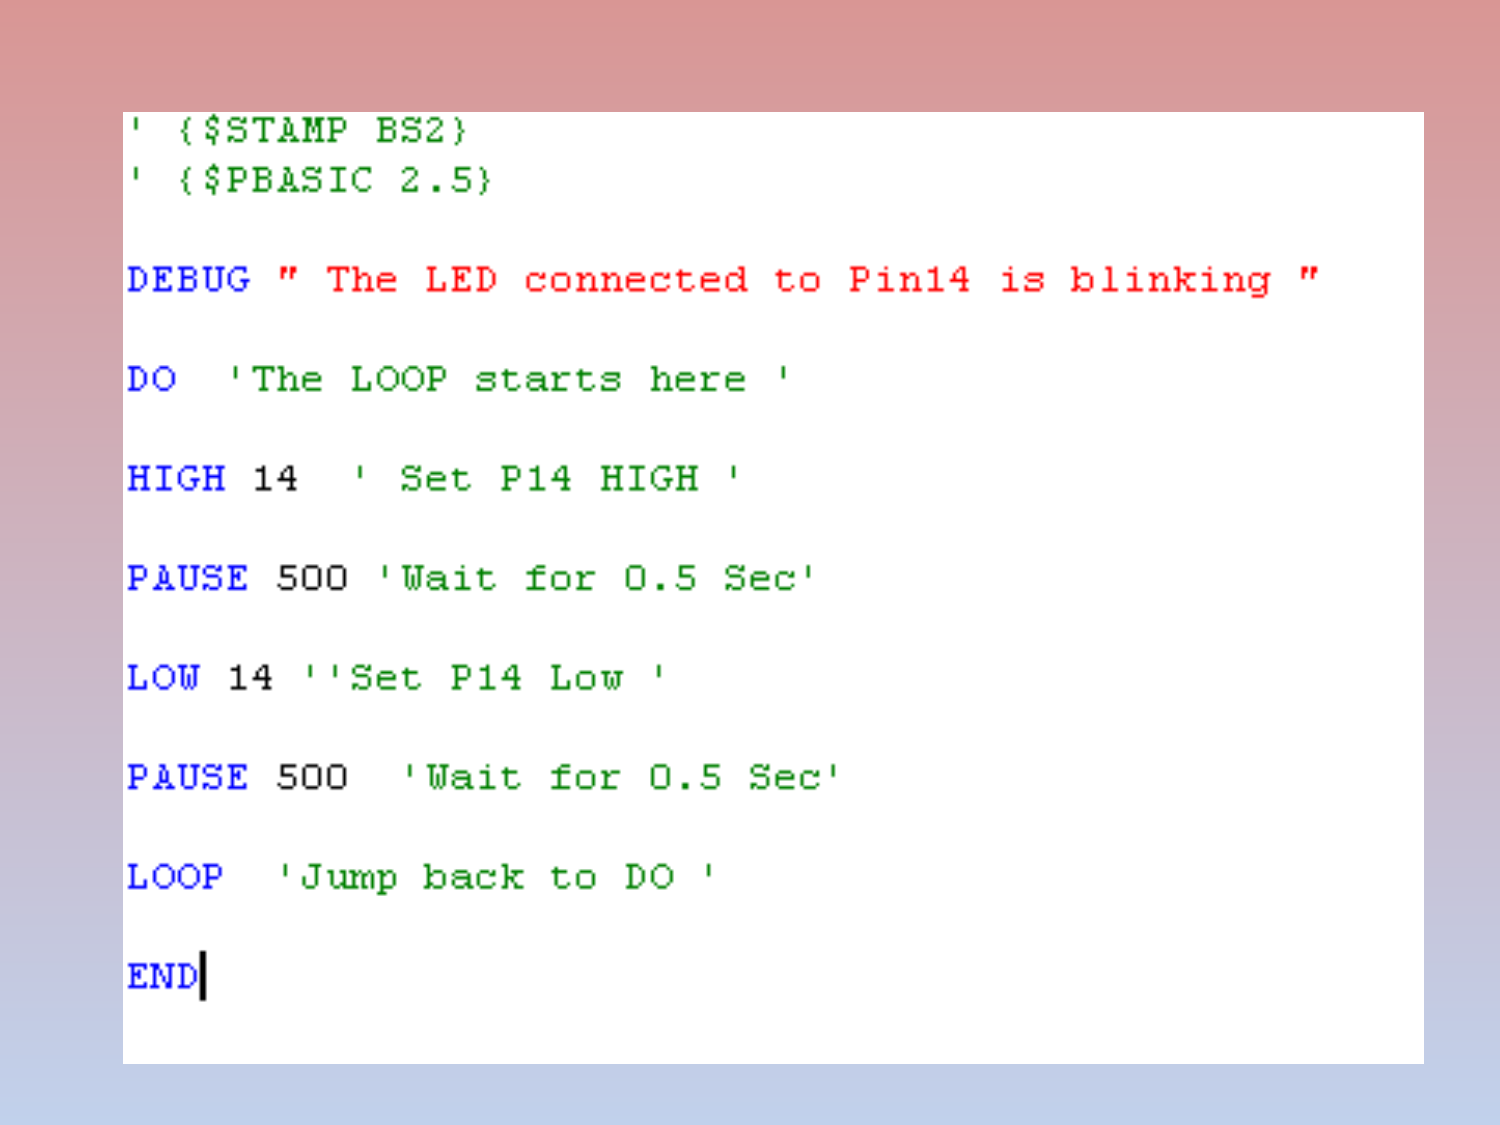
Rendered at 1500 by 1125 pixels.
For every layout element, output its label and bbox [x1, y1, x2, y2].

list [123, 112, 1424, 1065]
